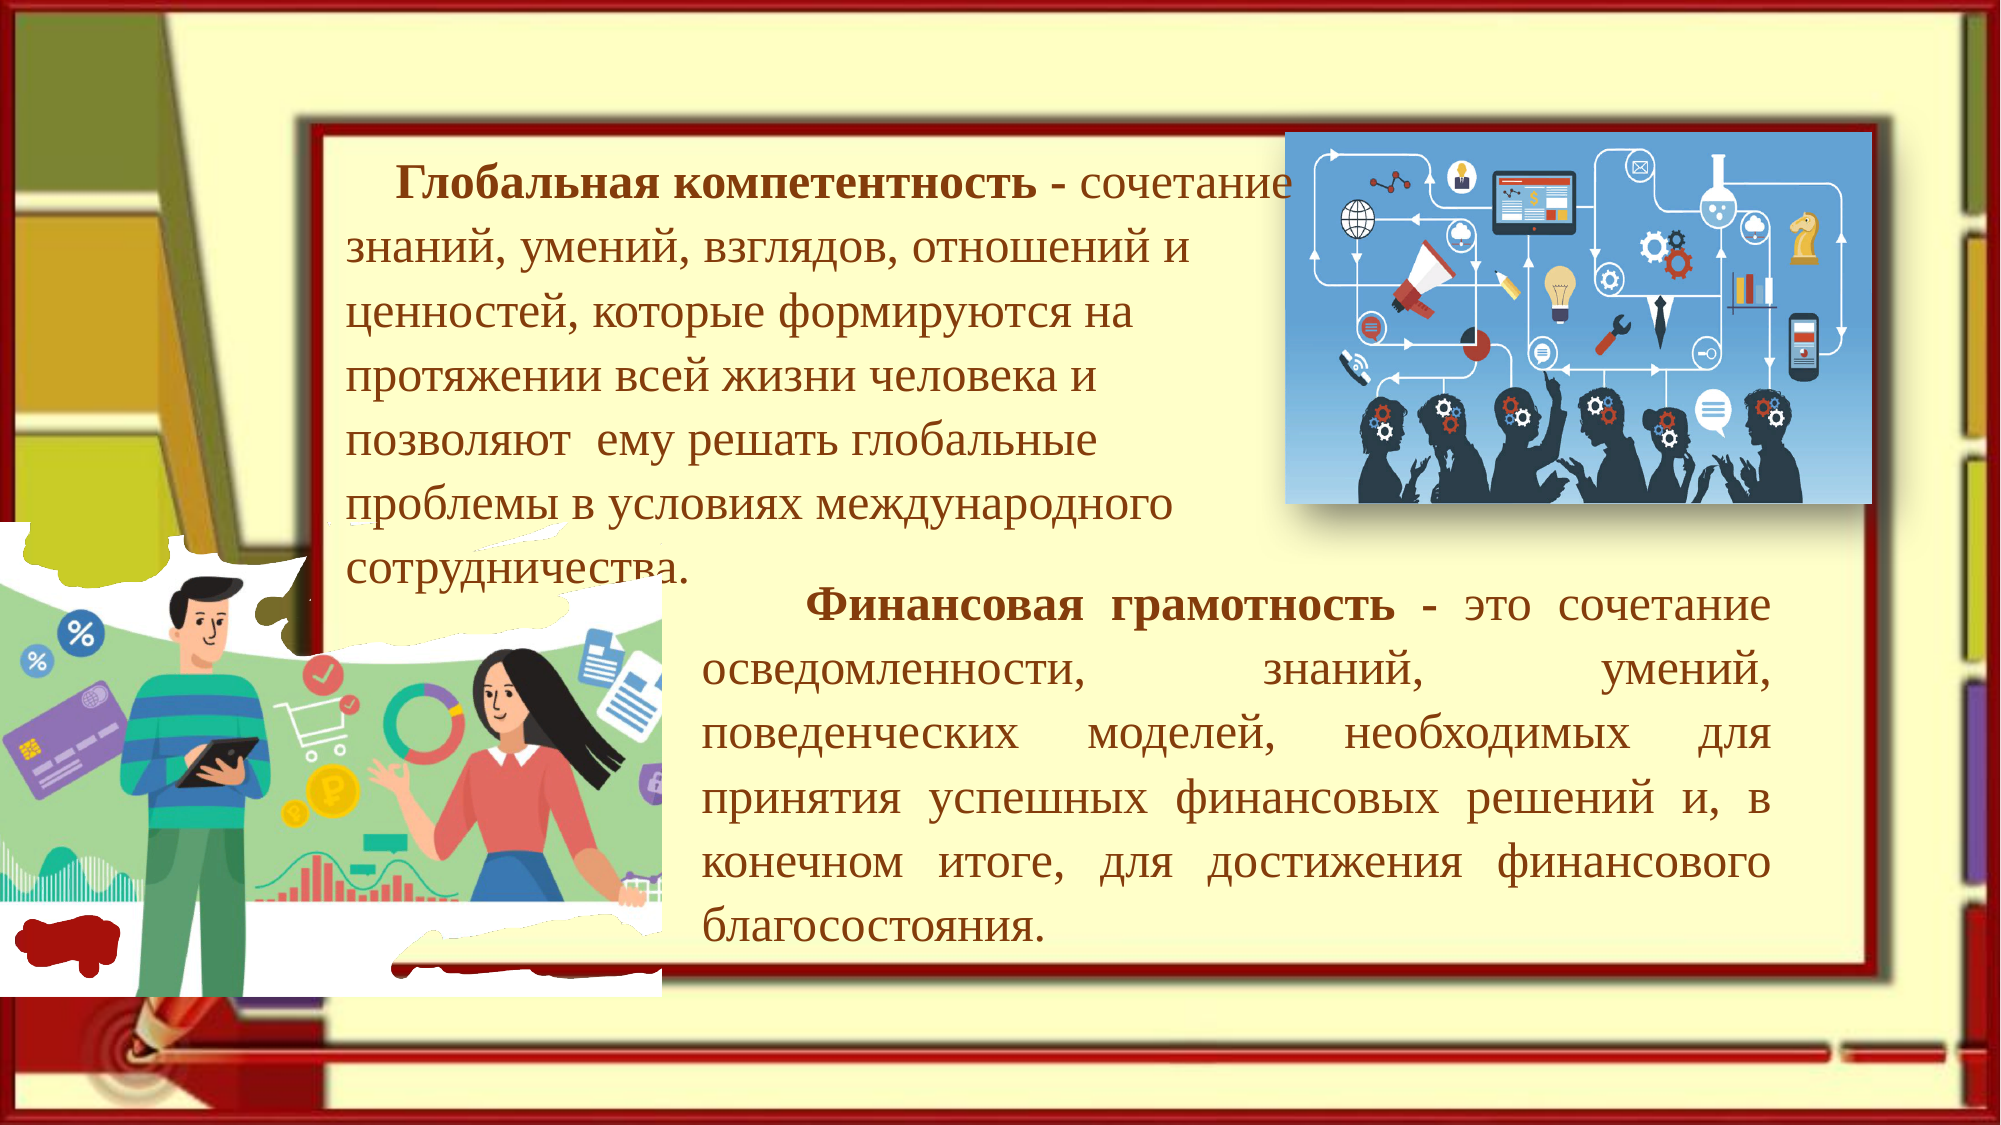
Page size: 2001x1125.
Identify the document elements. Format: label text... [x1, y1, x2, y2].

picture [0, 0, 2001, 1125]
text_box Глобальная компетентность - сочетание знаний, умений, взглядов, отношений и ценностей, которые формируются на протяжении всей жизни человека и позволяют ему решать глобальные проблемы в условиях международного сотрудничества. [330, 137, 1361, 602]
text_box Финансовая грамотность - это сочетание осведомленности, знаний, умений, поведенческих моделей, необходимых для принятия успешных финансовых решений и, в конечном итоге, для достижения финансового благосостояния. [686, 559, 1829, 1036]
